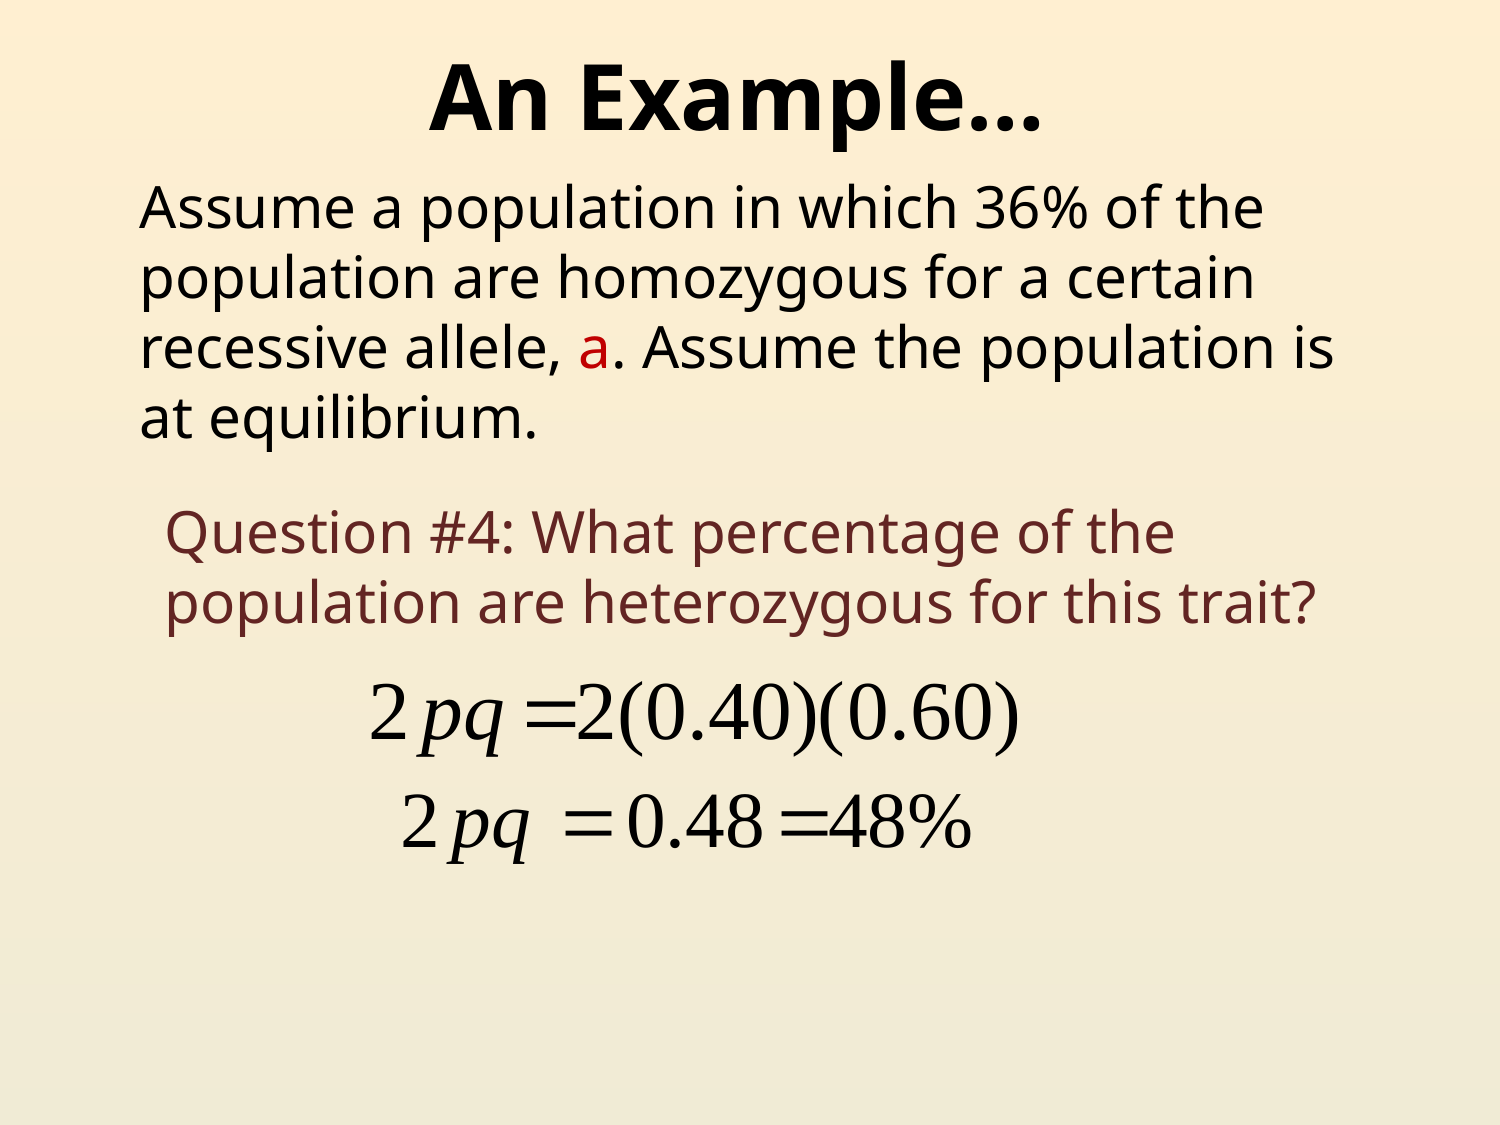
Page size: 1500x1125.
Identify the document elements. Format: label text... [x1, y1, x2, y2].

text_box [355, 662, 1037, 774]
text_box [387, 783, 1004, 882]
text_box Assume a population in which 36% of the population are homozygous for a certain recessive allele, a. Assume the population is at equilibrium. [125, 162, 1363, 458]
title An Example… [62, 0, 1413, 188]
text_box Question #4: What percentage of the population are heterozygous for this trait? [149, 487, 1425, 643]
